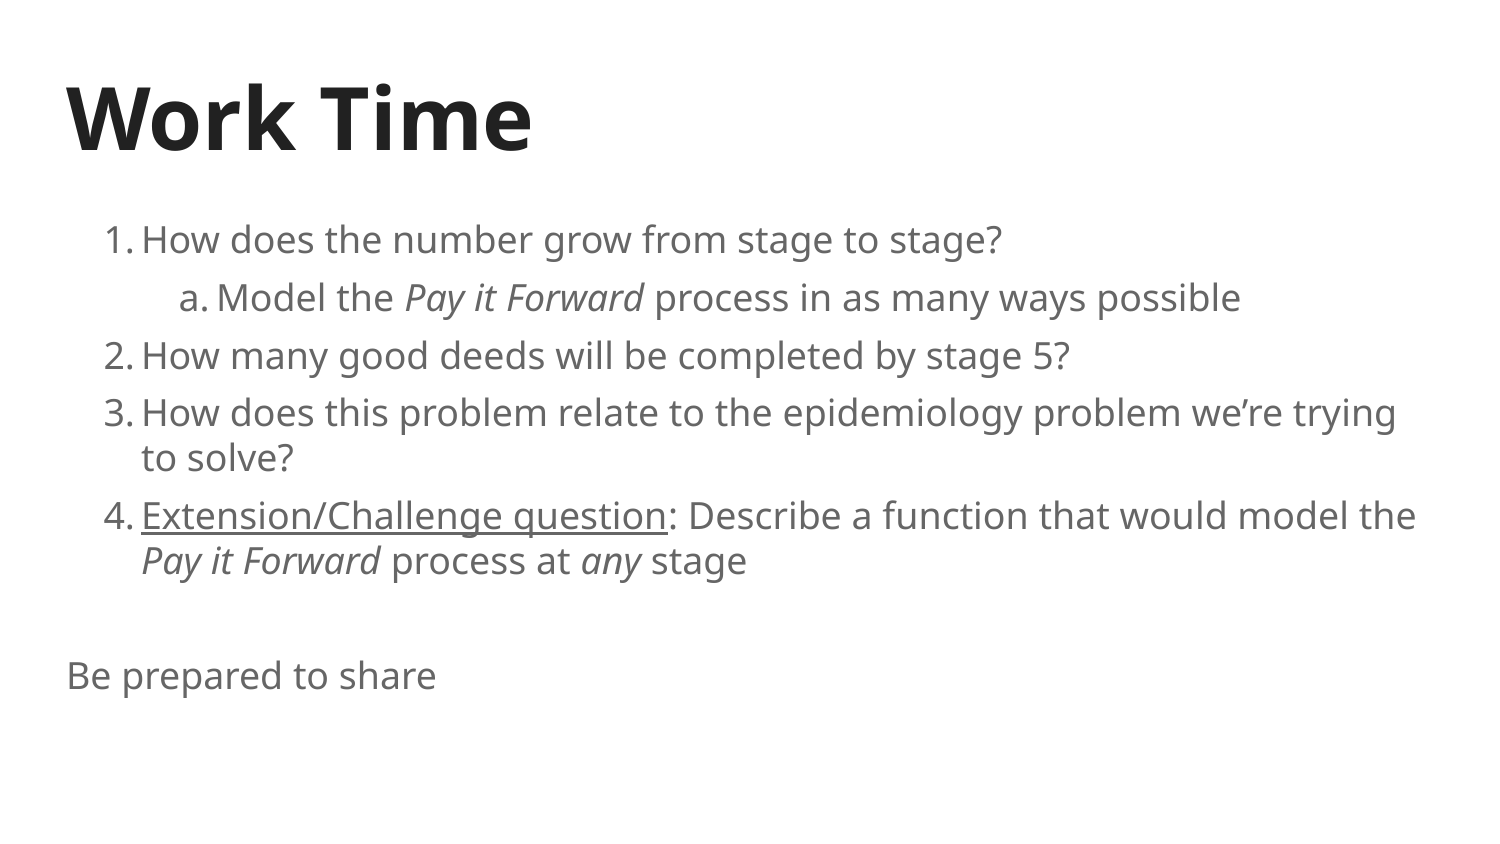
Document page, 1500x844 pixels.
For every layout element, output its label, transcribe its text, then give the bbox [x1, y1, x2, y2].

list How does the number grow from stage to stage? Model the Pay it Forward process in as many ways possible How many good deeds will be completed by stage 5? How does this problem relate to the epidemiology problem we’re trying to solve? Extension/Challenge question: Describe a function that would model the Pay it Forward process at any stage Be prepared to share [51, 201, 1449, 750]
title Work Time [51, 48, 1449, 180]
